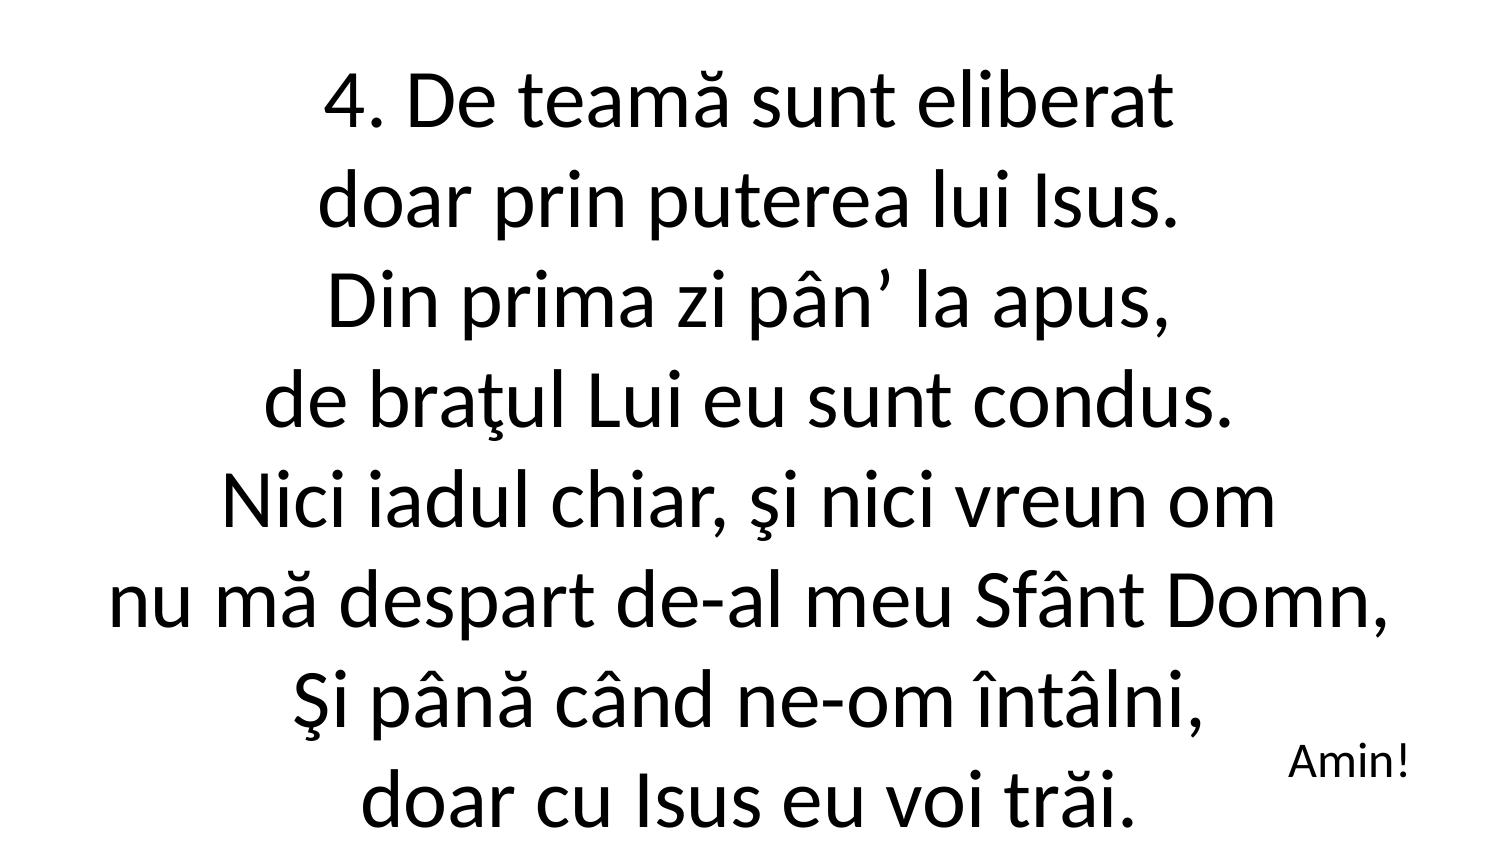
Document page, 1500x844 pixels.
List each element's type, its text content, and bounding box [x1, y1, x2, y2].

text_box Amin! [1273, 674, 1427, 795]
text_box 4. De teamă sunt eliberat doar prin puterea lui Isus. Din prima zi pân’ la apus, de braţul Lui eu sunt condus. Nici iadul chiar, şi nici vreun om nu mă despart de-al meu Sfânt Domn, Şi până când ne-om întâlni, doar cu Isus eu voi trăi. [92, 0, 1408, 844]
